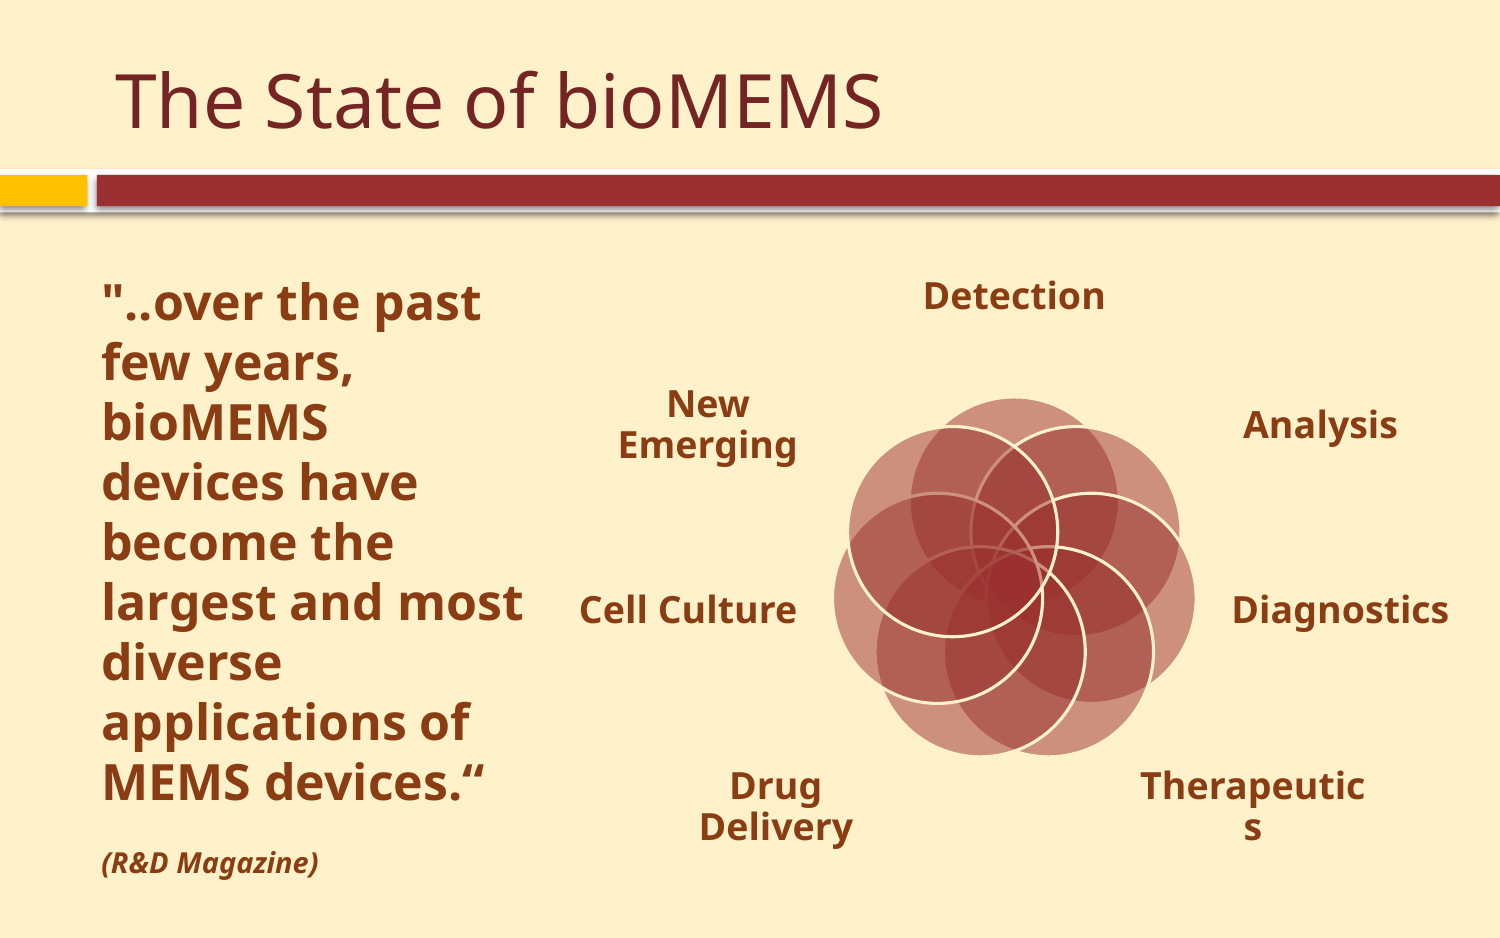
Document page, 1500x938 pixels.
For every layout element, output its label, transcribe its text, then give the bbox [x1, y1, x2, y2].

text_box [566, 232, 1463, 878]
text_box "..over the past few years, bioMEMS devices have become the largest and most diverse applications of MEMS devices.“ (R&D Magazine) [86, 263, 539, 887]
title The State of bioMEMS [100, 31, 1438, 167]
